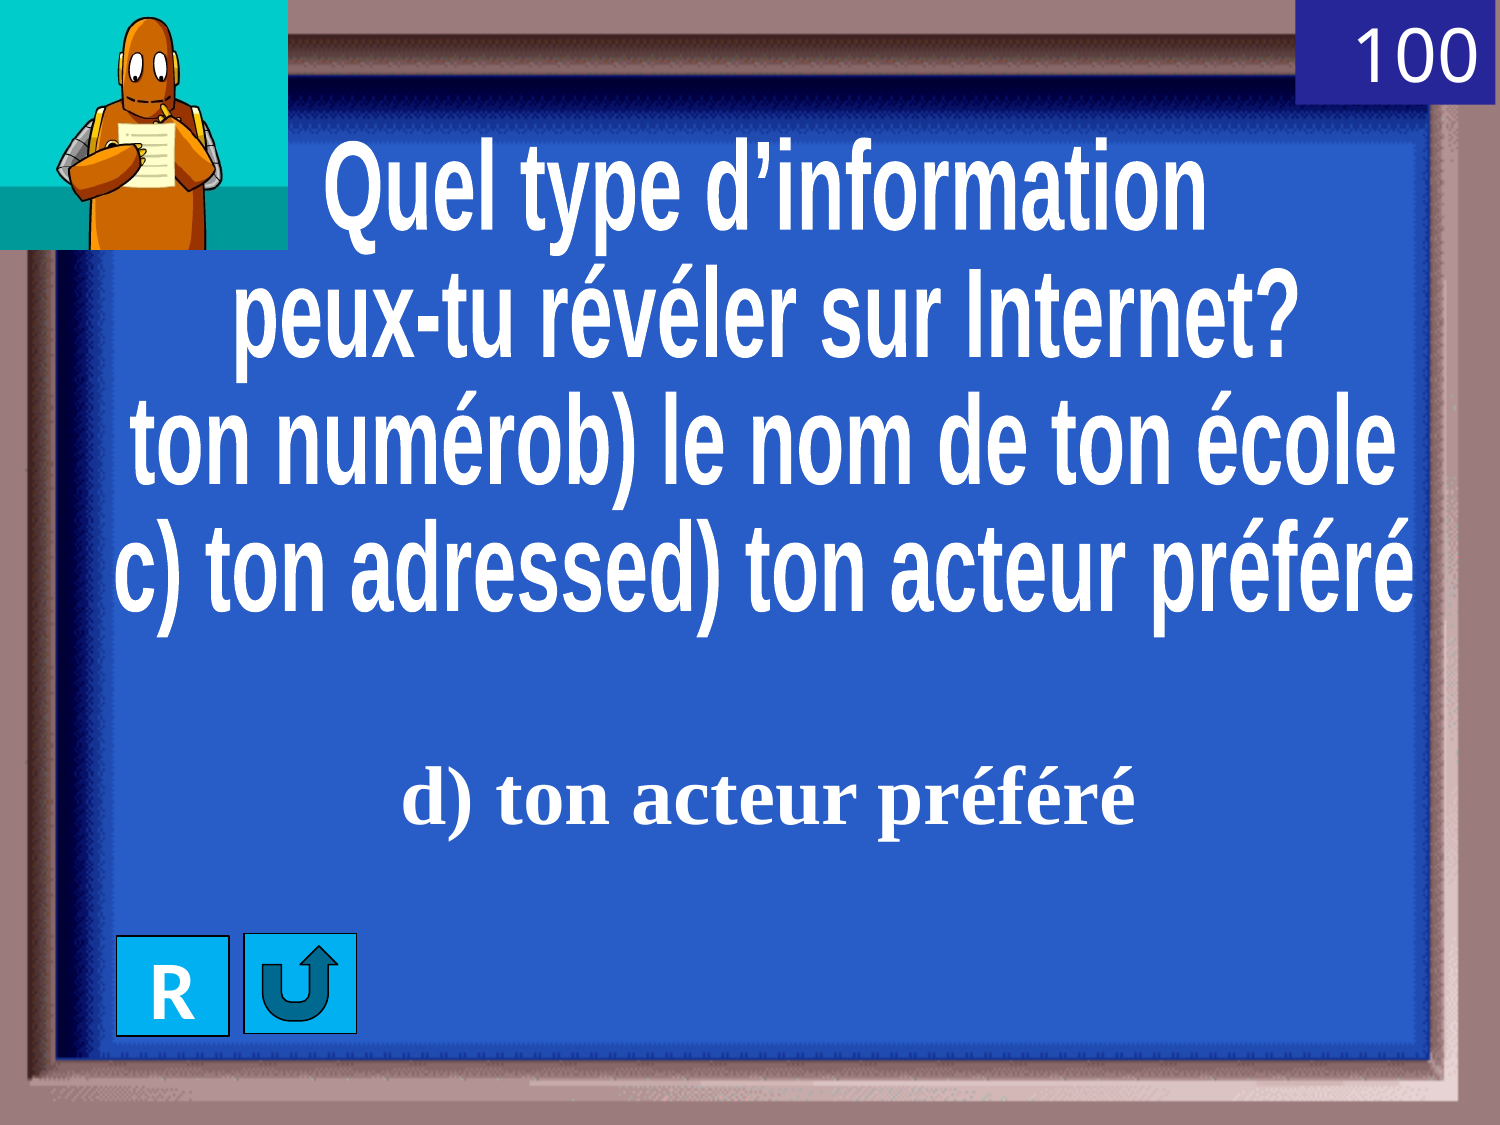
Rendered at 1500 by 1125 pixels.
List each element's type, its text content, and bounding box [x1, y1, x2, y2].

text_box 100 [1295, 0, 1496, 105]
text_box d) ton acteur préféré [212, 733, 1325, 849]
picture [0, 0, 1500, 1125]
text_box R [116, 935, 230, 1036]
text_box [243, 933, 357, 1034]
